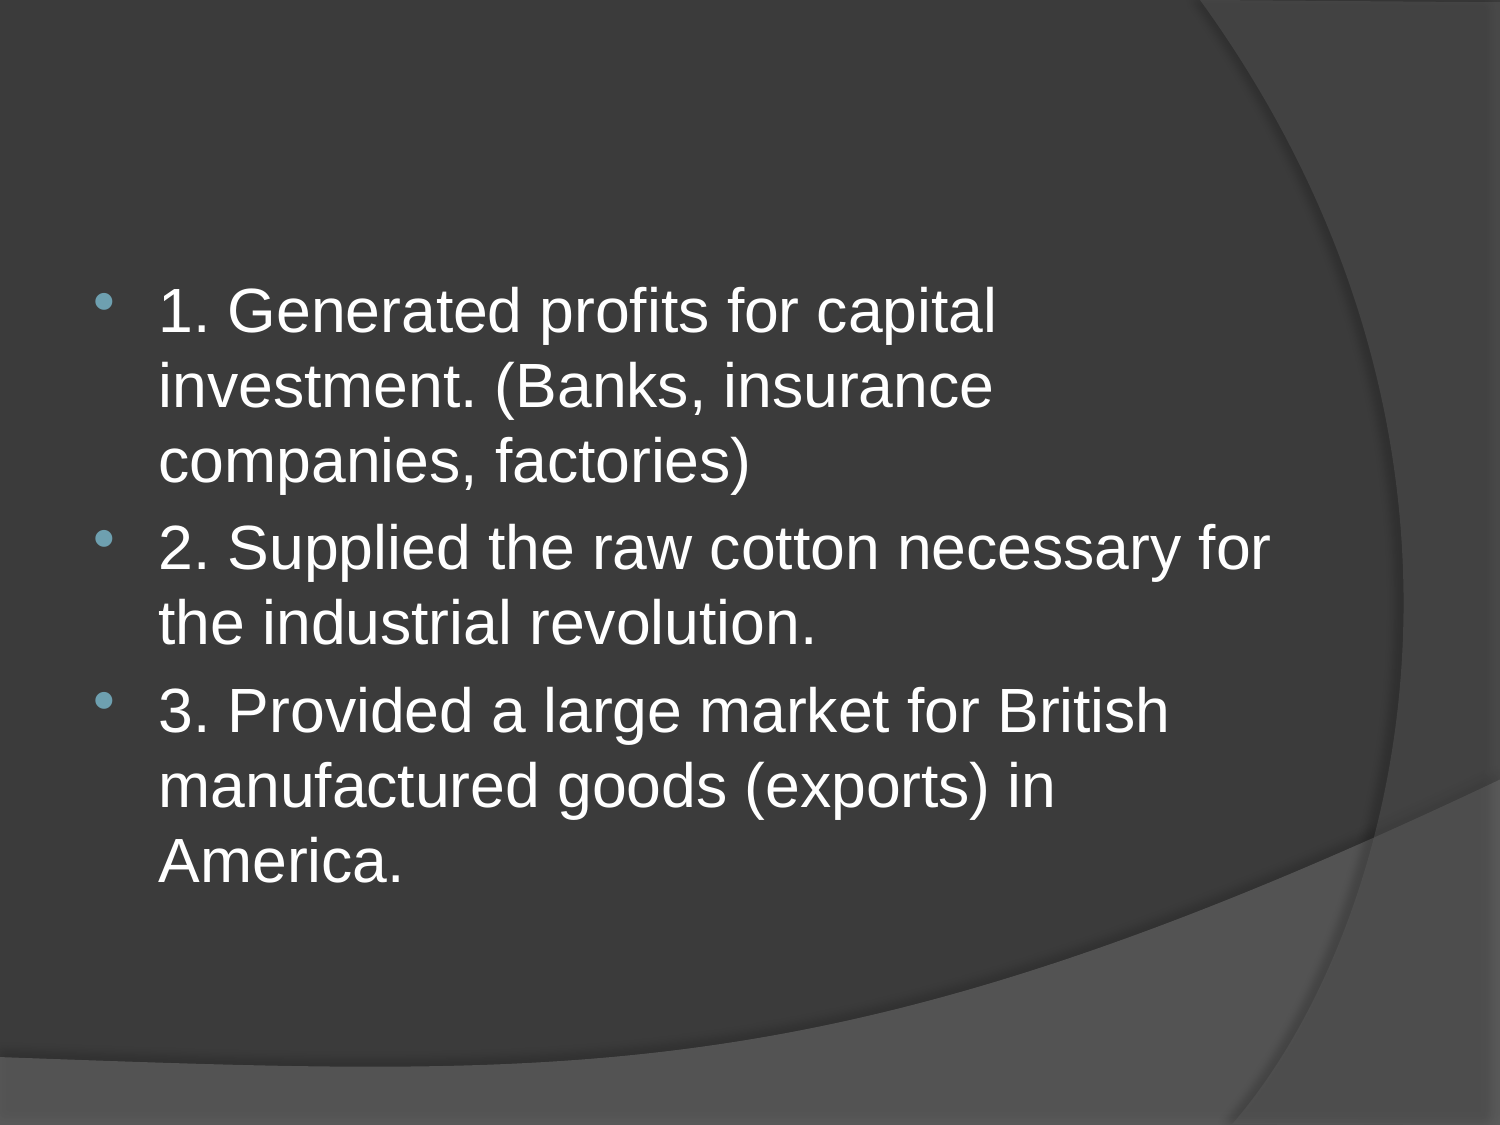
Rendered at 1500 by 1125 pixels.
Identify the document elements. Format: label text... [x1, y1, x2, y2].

list 1. Generated profits for capital investment. (Banks, insurance companies, factories) 2. Supplied the raw cotton necessary for the industrial revolution. 3. Provided a large market for British manufactured goods (exports) in America. [75, 262, 1300, 1005]
